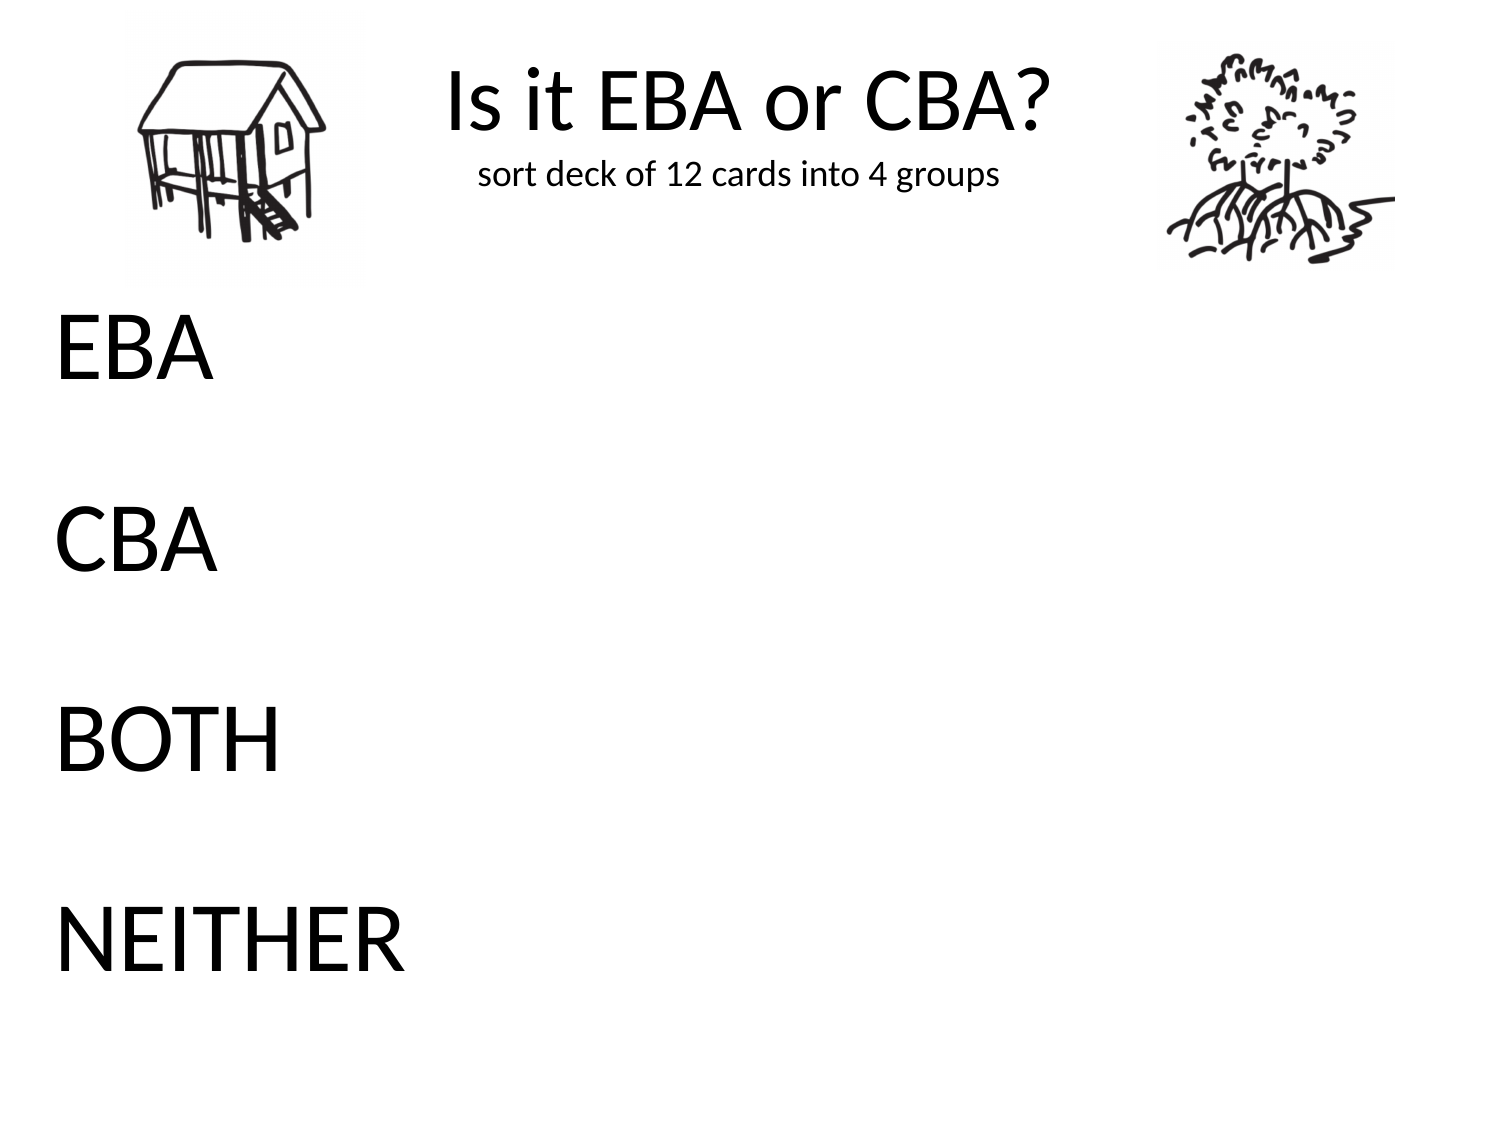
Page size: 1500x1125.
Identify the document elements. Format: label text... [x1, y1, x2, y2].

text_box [124, 10, 1396, 303]
text_box NEITHER [39, 864, 472, 999]
text_box BOTH [39, 664, 340, 799]
text_box EBA [39, 272, 340, 407]
text_box CBA [39, 464, 340, 599]
title Is it EBA or CBA? [75, 0, 1425, 188]
